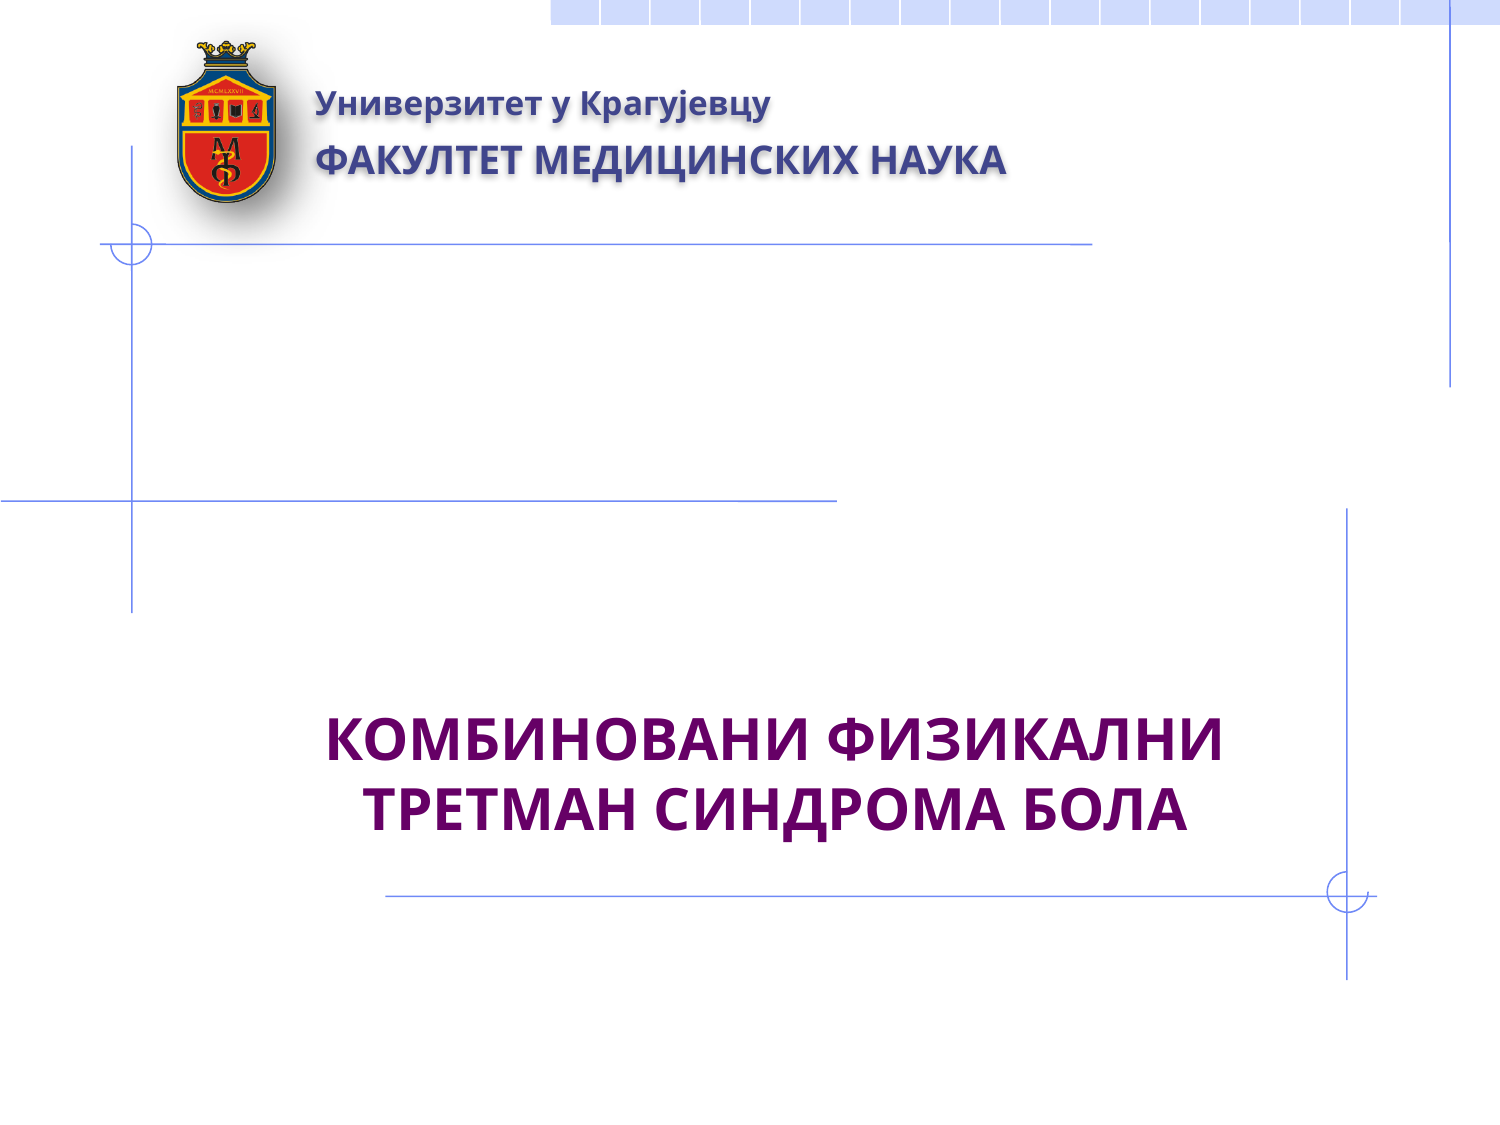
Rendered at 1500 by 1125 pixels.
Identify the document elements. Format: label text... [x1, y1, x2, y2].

picture [162, 36, 288, 207]
title КОМБИНОВАНИ ФИЗИКАЛНИ ТРЕТМАН СИНДРОМА БОЛА [187, 662, 1363, 851]
text_box Универзитет у Крaгујевцу ФАКУЛТЕТ МЕДИЦИНСКИХ НАУКА [304, 74, 1328, 190]
